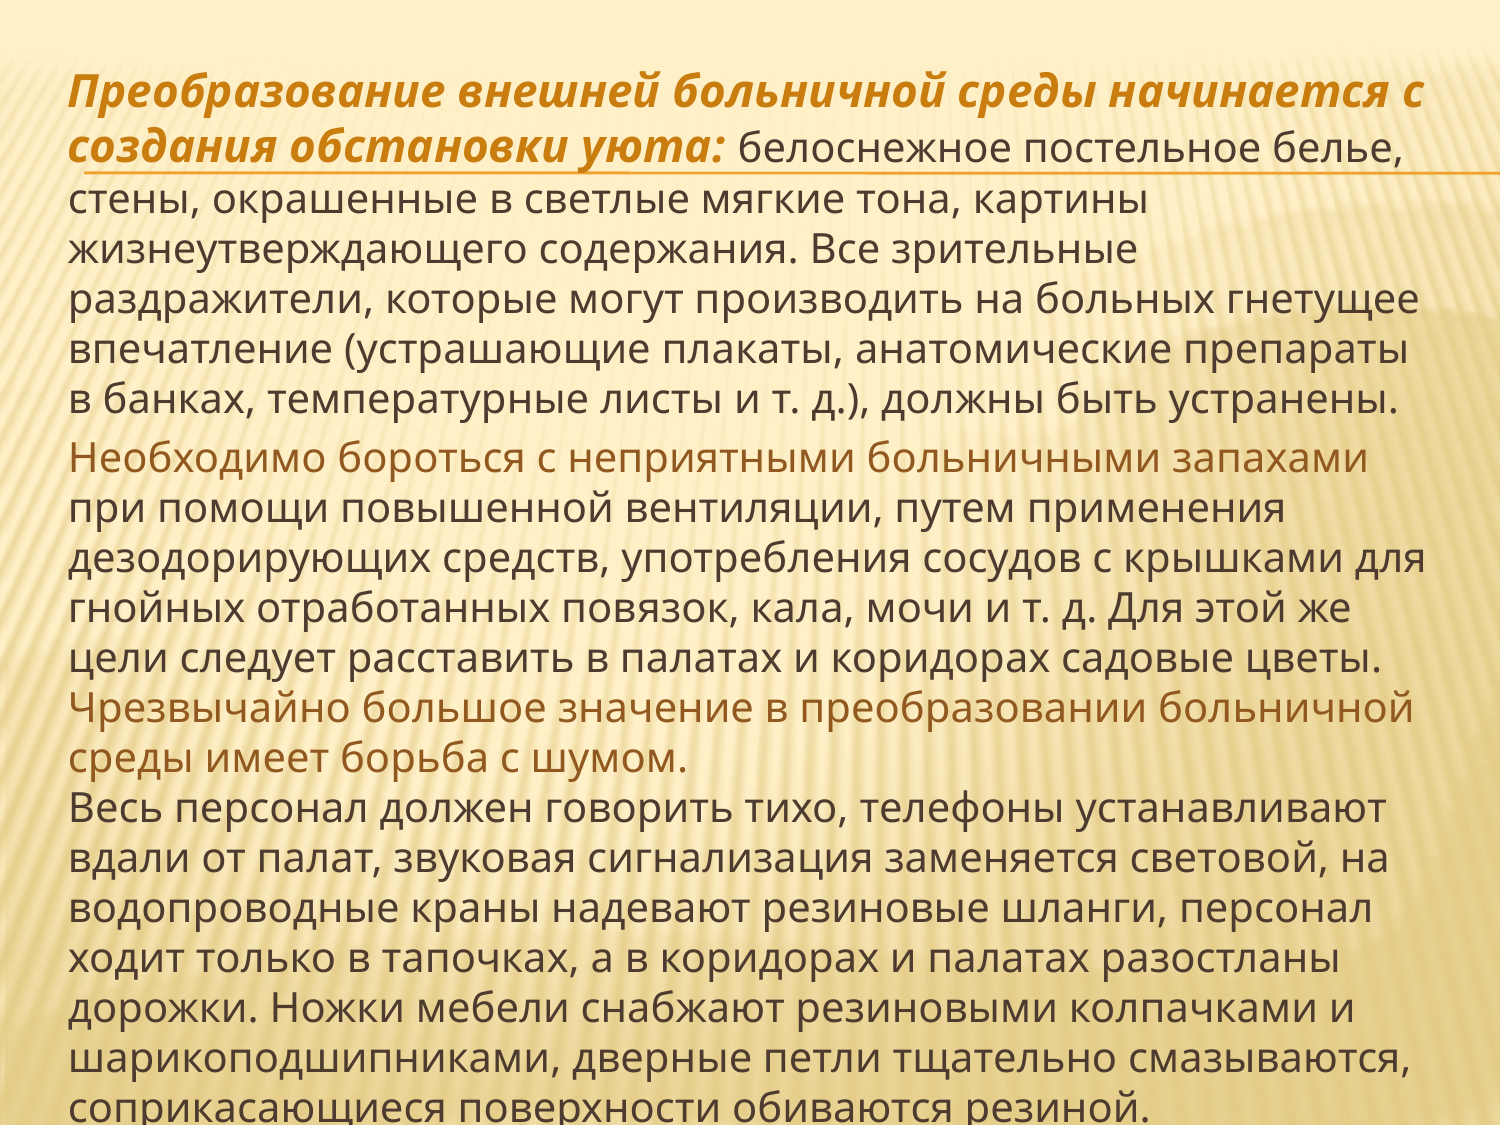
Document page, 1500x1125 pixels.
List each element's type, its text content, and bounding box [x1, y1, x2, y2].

list Преобразование внешней больничной среды начинается с создания обстановки уюта: белоснежное постельное белье, стены, окрашенные в светлые мягкие тона, картины жизнеутверждающего содержания. Все зрительные раздражители, которые могут производить на больных гнетущее впечатление (устрашающие плакаты, анатомические препараты в банках, температурные листы и т. д.), должны быть устранены. Необходимо бороться с неприятными больничными запахами при помощи повышенной вентиляции, путем применения дезодорирующих средств, употребления сосудов с крышками для гнойных отработанных повязок, кала, мочи и т. д. Для этой же цели следует расставить в палатах и коридорах садовые цветы. Чрезвычайно большое значение в преобразовании больничной среды имеет борьба с шумом. Весь персонал должен говорить тихо, телефоны устанавливают вдали от палат, звуковая сигнализация заменяется световой, на водопроводные краны надевают резиновые шланги, персонал ходит только в тапочках, а в коридорах и палатах разостланы дорожки. Ножки мебели снабжают резиновыми колпачками и шарикоподшипниками, дверные петли тщательно смазываются, соприкасающиеся поверхности обиваются резиной. [53, 54, 1447, 1083]
